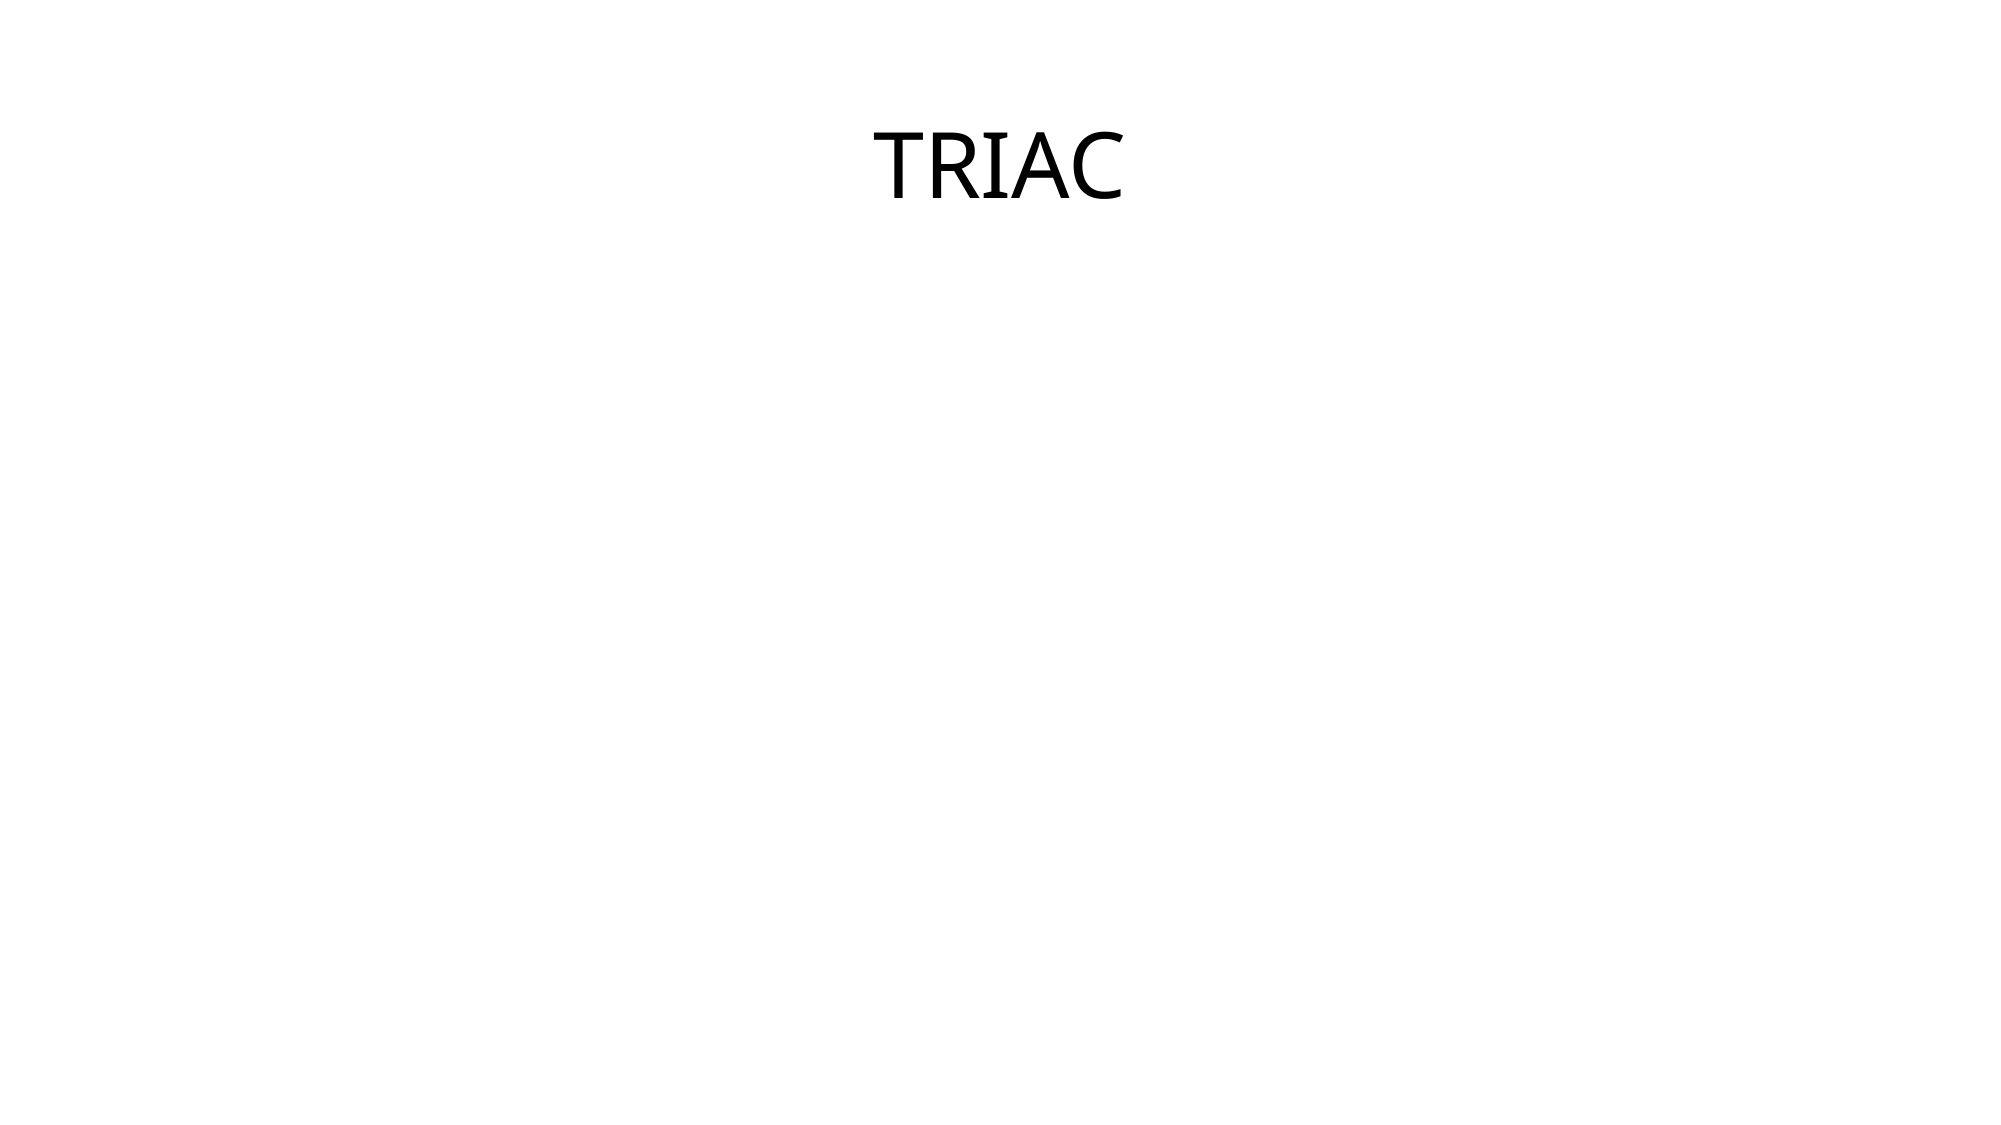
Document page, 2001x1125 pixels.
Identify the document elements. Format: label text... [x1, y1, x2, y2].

title TRIAC [137, 59, 1863, 278]
